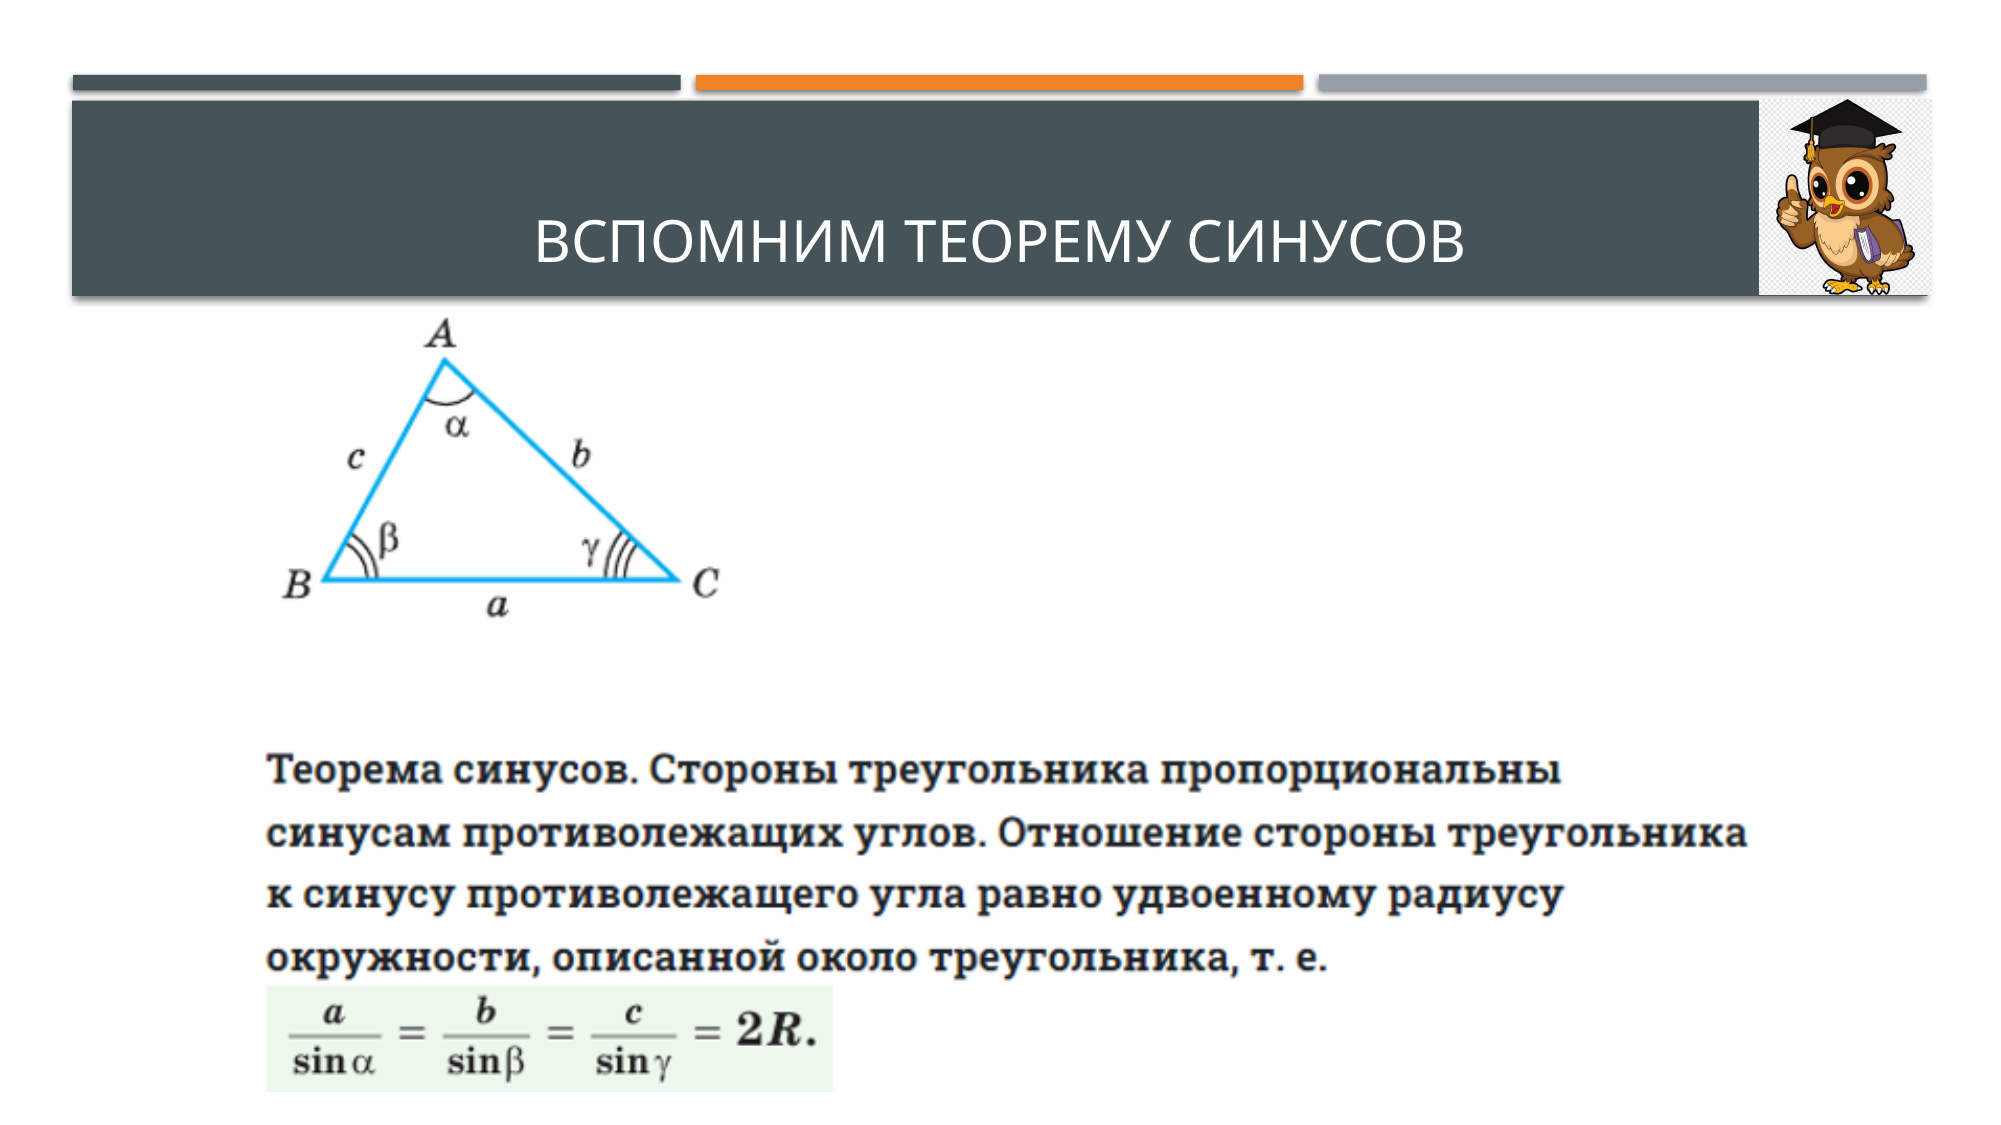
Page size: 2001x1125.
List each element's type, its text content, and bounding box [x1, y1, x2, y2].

picture [1759, 99, 1932, 295]
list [252, 309, 1761, 1093]
title Вспомним теорему синусов [95, 115, 1753, 282]
